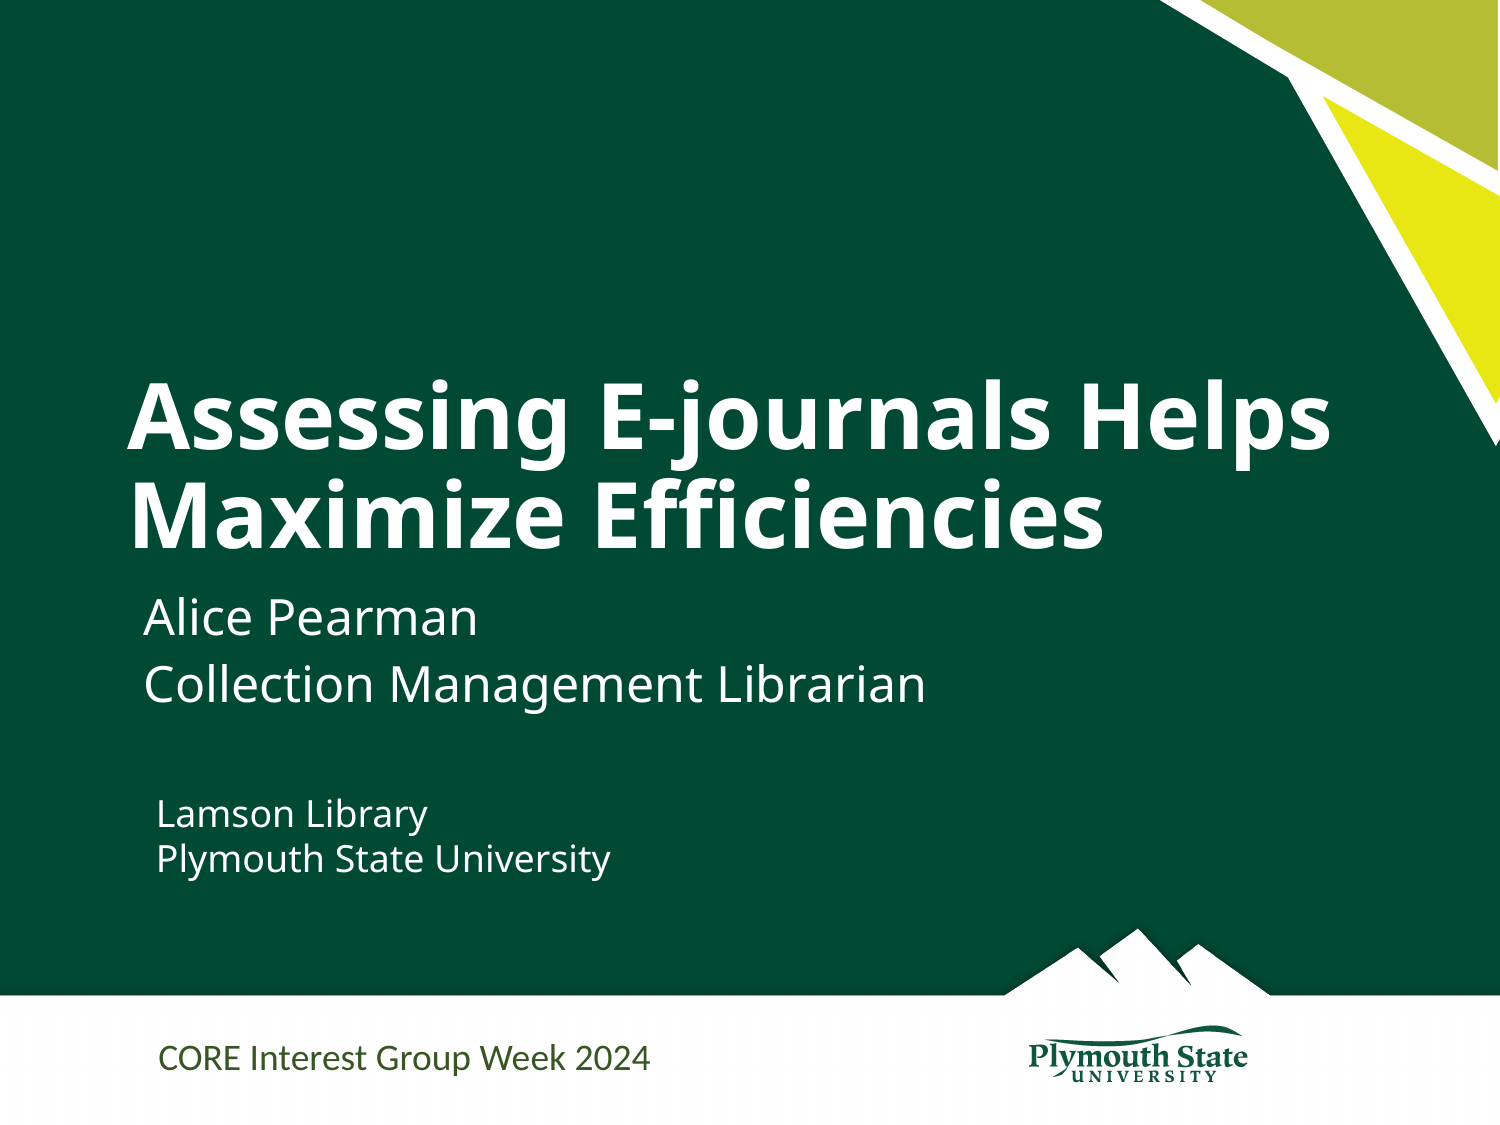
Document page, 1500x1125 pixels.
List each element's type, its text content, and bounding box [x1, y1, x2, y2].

subtitle Alice Pearman Collection Management Librarian [128, 594, 1434, 772]
text_box Lamson Library Plymouth State University [141, 782, 1434, 888]
title Assessing E-journals Helps Maximize Efficiencies [112, 184, 1388, 576]
picture [0, 900, 1500, 1125]
text_box CORE Interest Group Week 2024 [143, 1025, 726, 1085]
